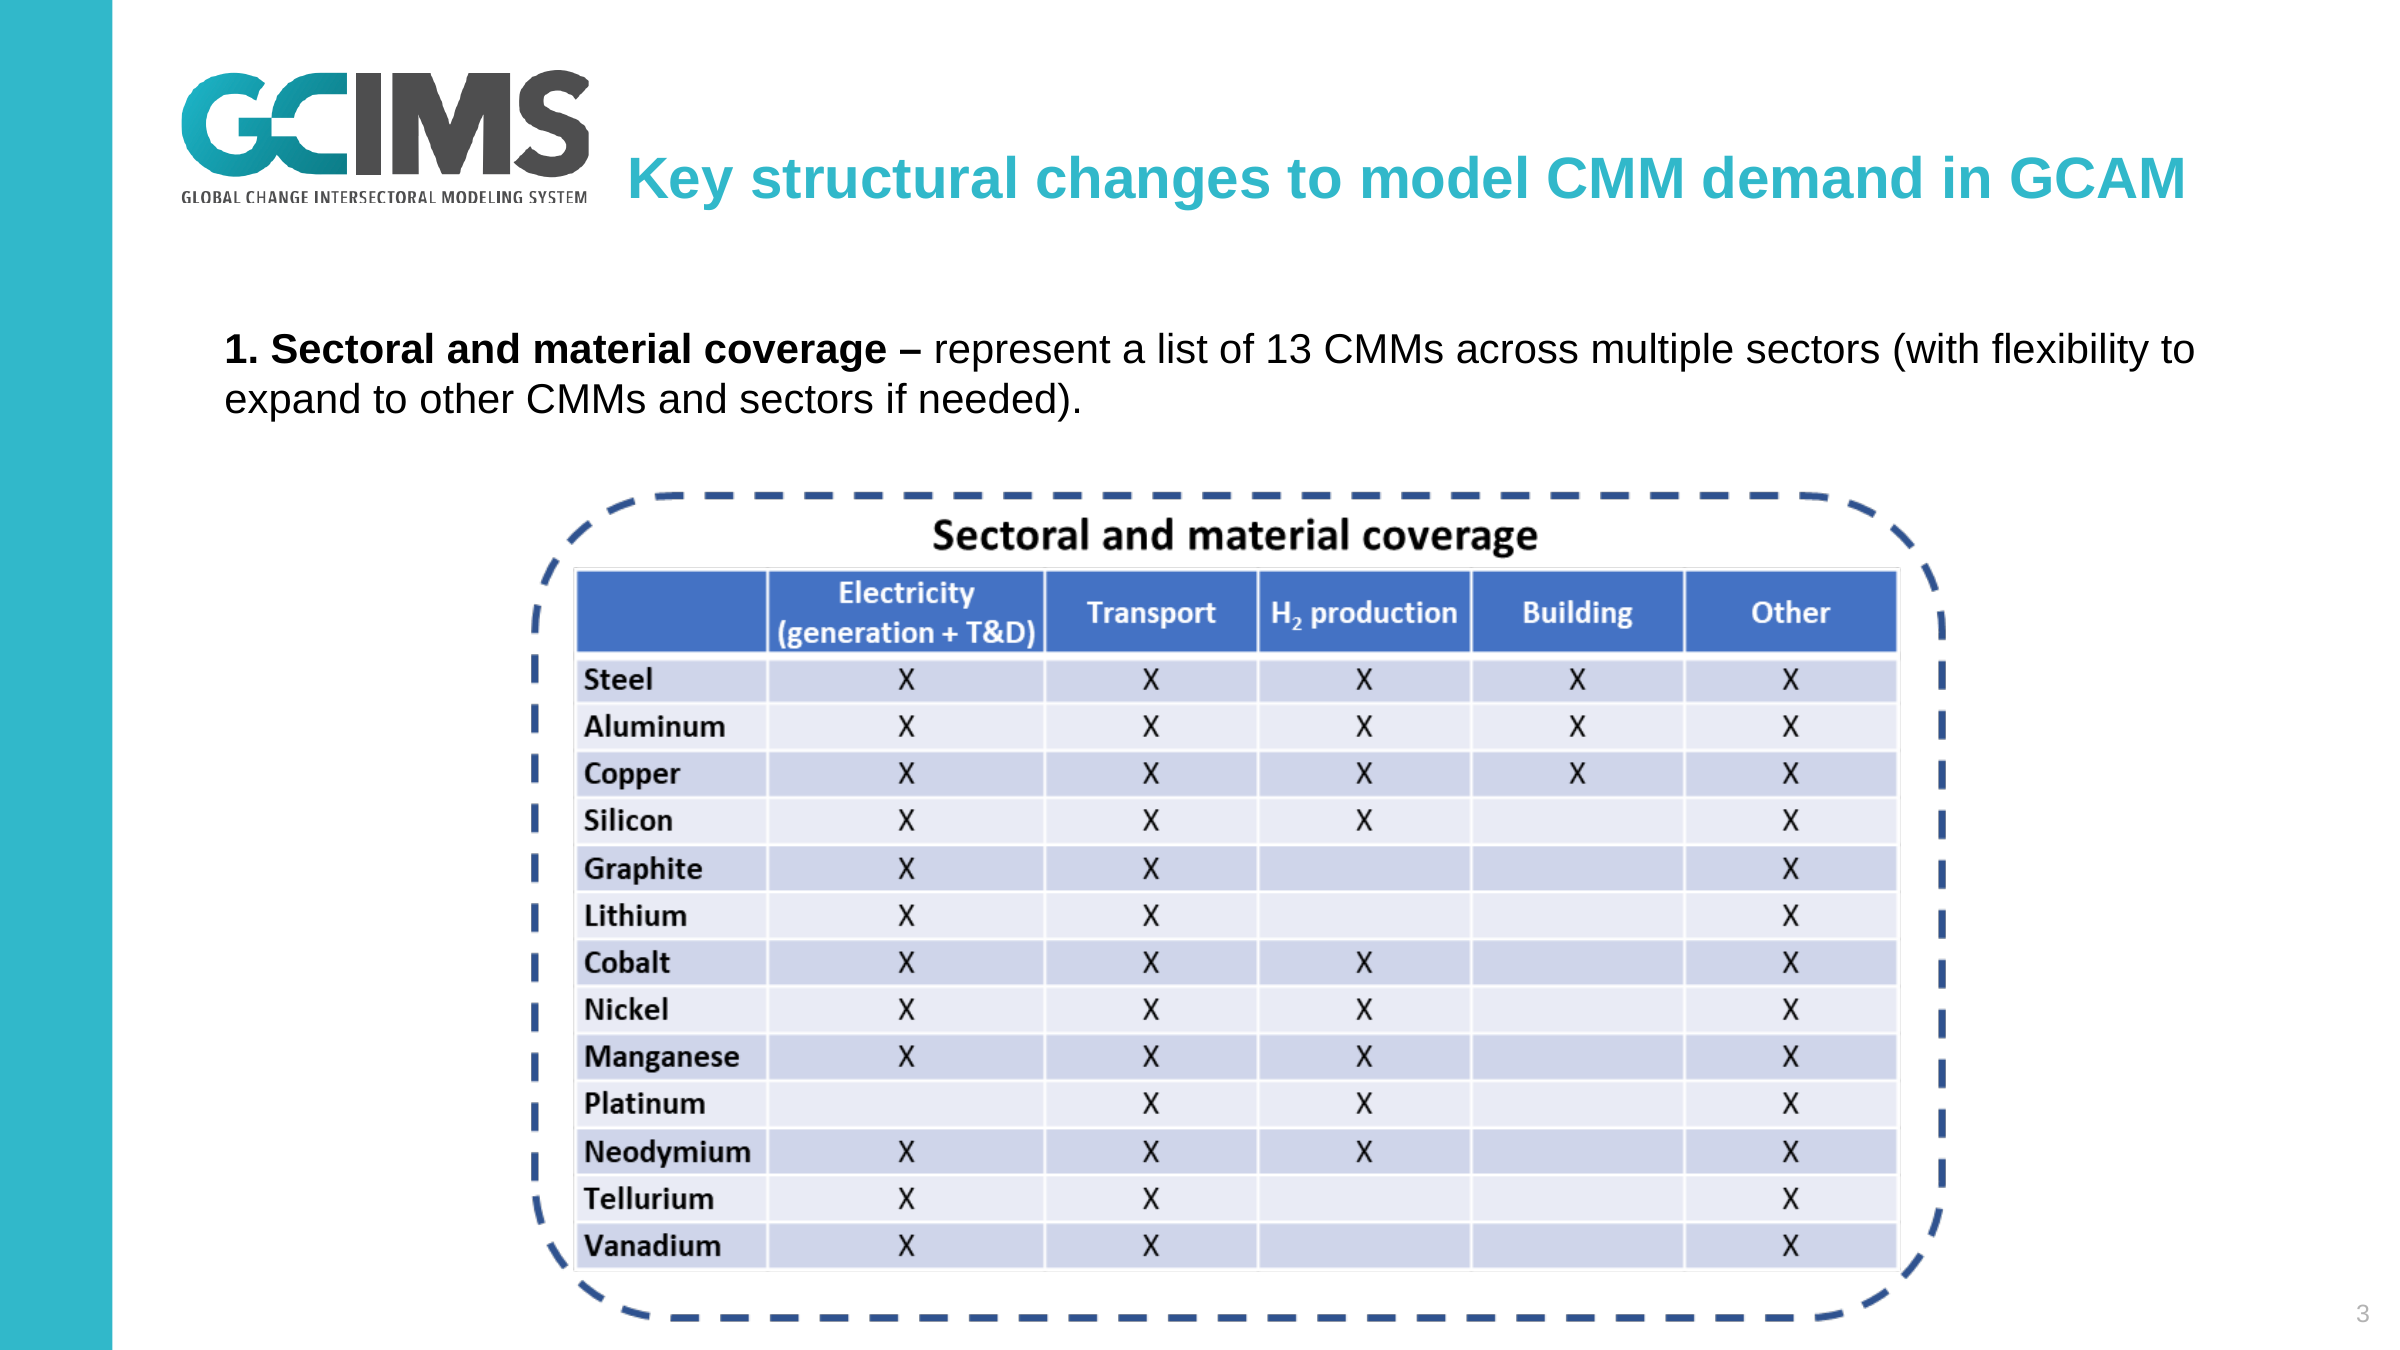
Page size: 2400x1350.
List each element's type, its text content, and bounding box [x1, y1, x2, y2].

title Key structural changes to model CMM demand in GCAM [627, 13, 2287, 219]
slide_number 3 [2295, 1275, 2370, 1350]
picture [521, 472, 1955, 1324]
text_box 1. Sectoral and material coverage – represent a list of 13 CMMs across multiple sectors (with flexibility to expand to other CMMs and sectors if needed). [209, 313, 2334, 479]
text_box [490, 88, 2291, 233]
